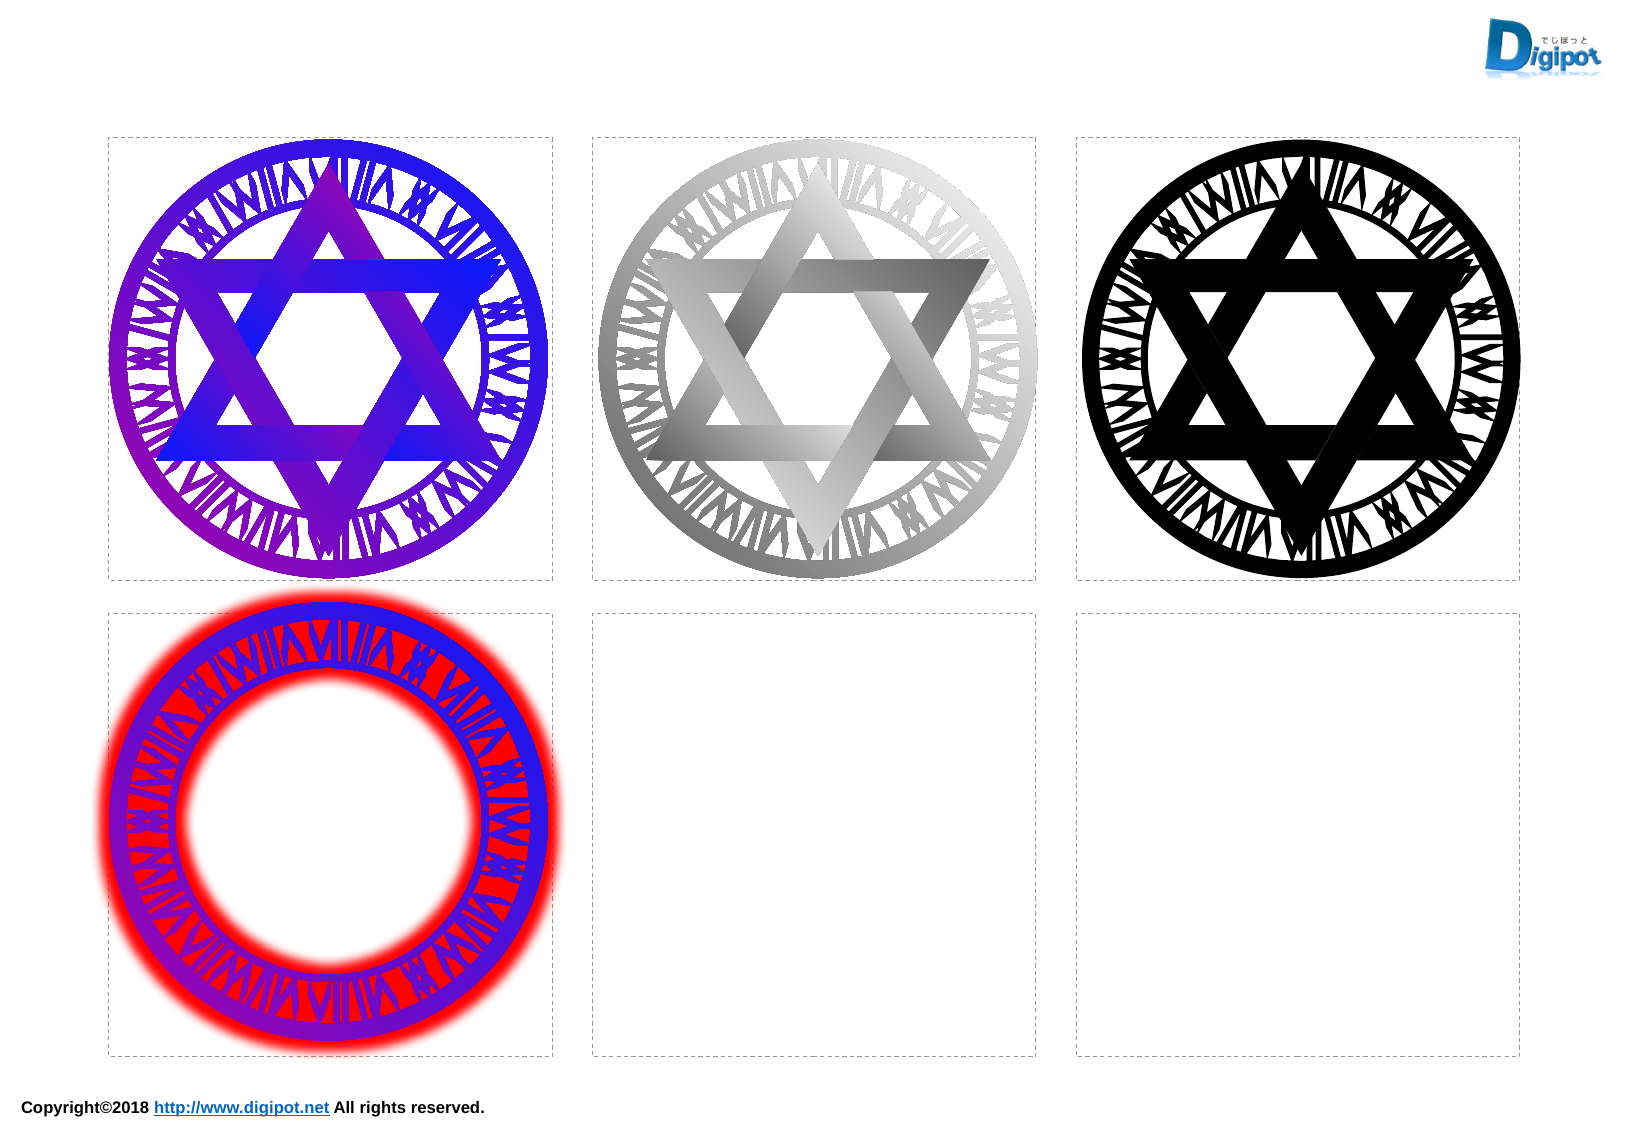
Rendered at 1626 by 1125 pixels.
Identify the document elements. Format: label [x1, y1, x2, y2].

text_box [1081, 139, 1521, 579]
picture [1485, 18, 1602, 82]
text_box [109, 139, 548, 579]
text_box [109, 602, 548, 1041]
text_box [598, 139, 1038, 579]
text_box [1081, 602, 1521, 1041]
text_box [598, 602, 1038, 1041]
